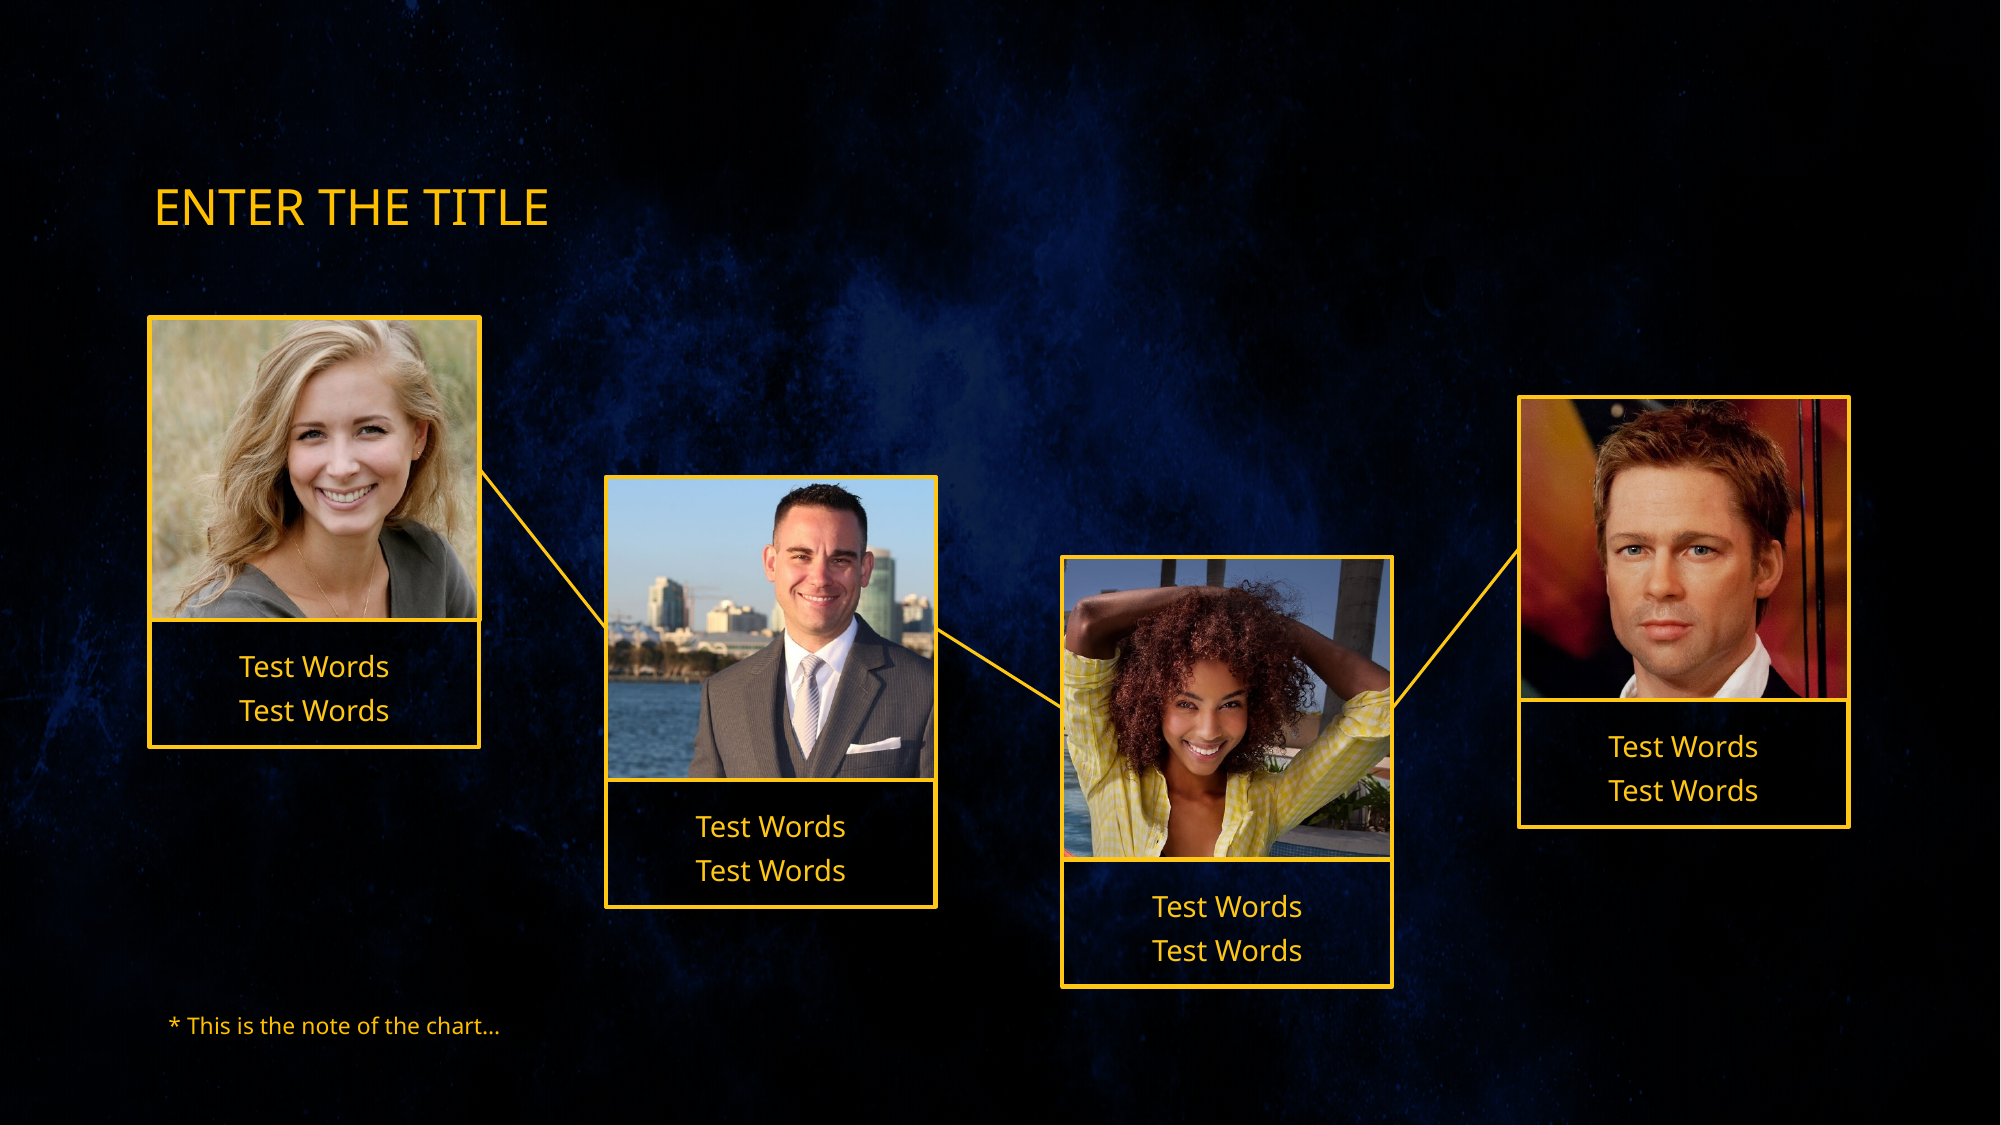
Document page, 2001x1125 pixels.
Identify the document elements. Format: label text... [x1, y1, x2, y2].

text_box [479, 468, 607, 629]
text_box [935, 628, 1063, 709]
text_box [1062, 556, 1393, 987]
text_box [605, 476, 937, 907]
text_box ENTER THE TITLE [138, 167, 566, 243]
picture [0, 0, 2001, 1125]
text_box * This is the note of the chart… [153, 1003, 516, 1047]
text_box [149, 317, 480, 748]
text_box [1518, 397, 1850, 828]
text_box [1392, 548, 1519, 709]
